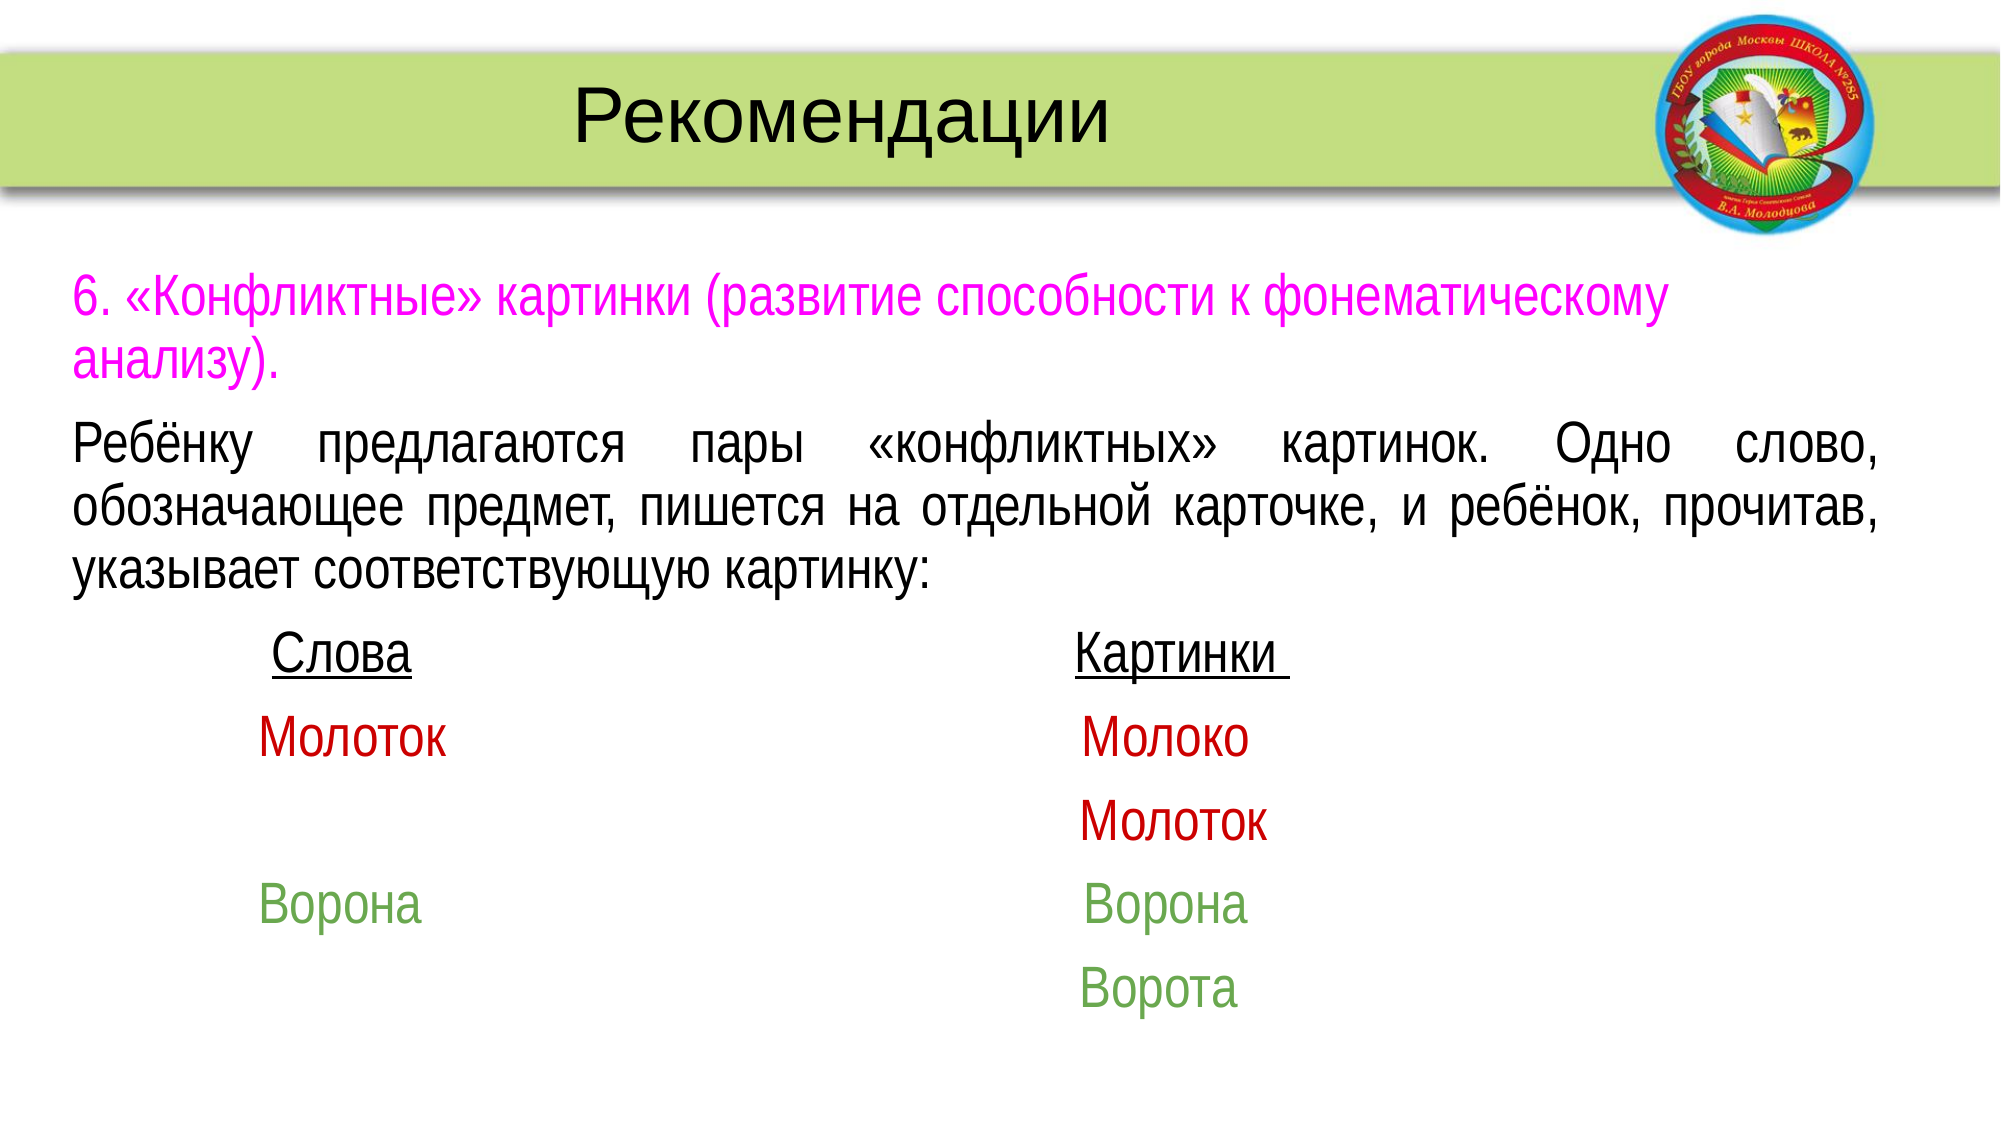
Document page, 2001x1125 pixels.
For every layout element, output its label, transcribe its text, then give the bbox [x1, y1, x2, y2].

list 6. «Конфликтные» картинки (развитие способности к фонематическому анализу). Ребёнку предлагаются пары «конфликтных» картинок. Одно слово, обозначающее предмет, пишется на отдельной карточке, и ребёнок, прочитав, указывает соответствующую картинку: Слова Картинки Молоток Молоко Молоток Ворона Ворона Ворота [57, 258, 1896, 1105]
picture [0, 0, 2001, 1125]
title Рекомендации [53, 52, 1632, 182]
